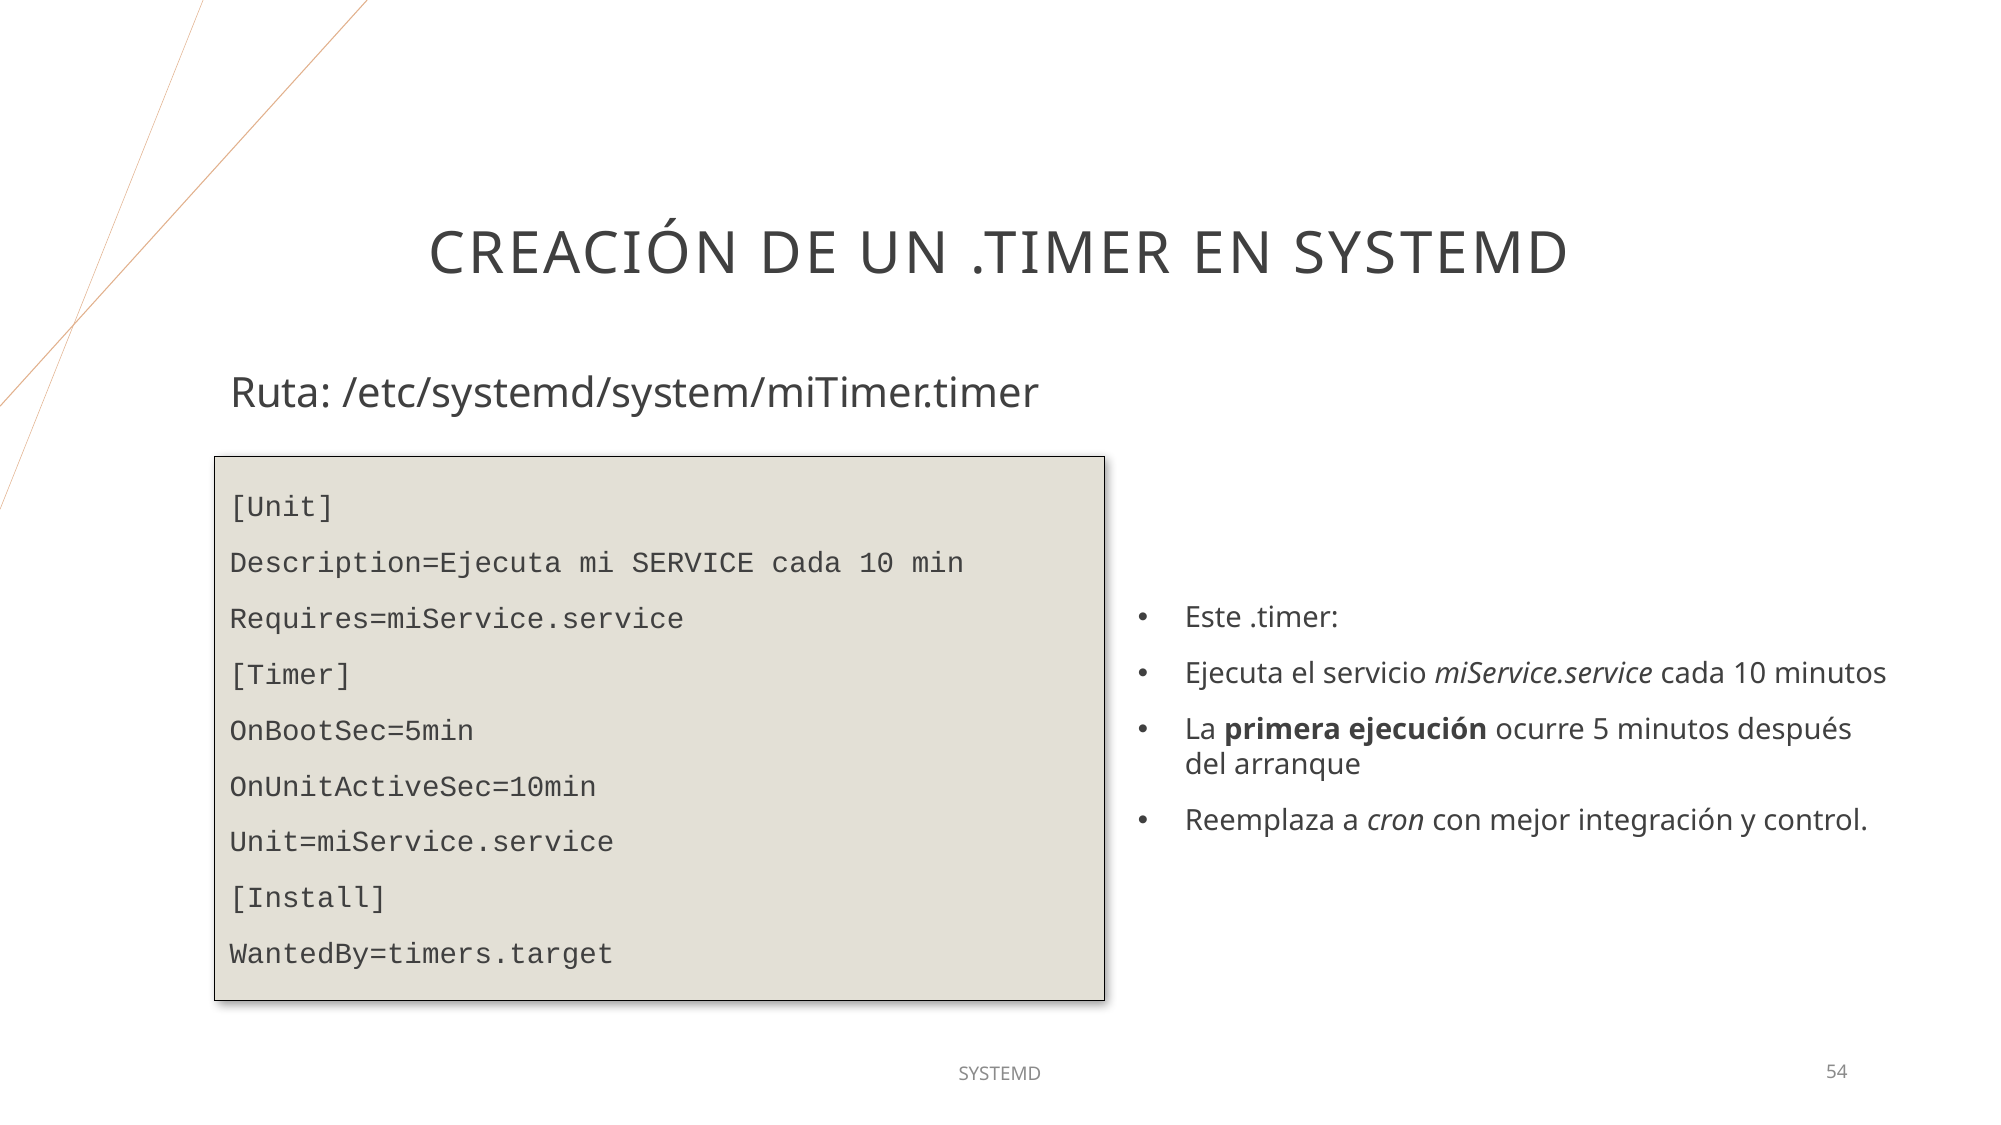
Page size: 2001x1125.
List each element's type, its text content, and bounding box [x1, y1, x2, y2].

text_box Ruta: /etc/systemd/system/miTimer.timer [215, 363, 1107, 456]
title Creación de un .timer en systemd [309, 146, 1691, 364]
slide_number 54 [1412, 1042, 1863, 1103]
text_box [Unit] Description=Ejecuta mi SERVICE cada 10 min Requires=miService.service [Timer] OnBootSec=5min OnUnitActiveSec=10min Unit=miService.service [Install] WantedBy=timers.target [214, 456, 1105, 1001]
text_box Este .timer: Ejecuta el servicio miService.service cada 10 minutos La primera ejecución ocurre 5 minutos después del arranque Reemplaza a cron con mejor integración y control. [1122, 591, 1910, 863]
footer SYSTEMD [662, 1042, 1338, 1103]
